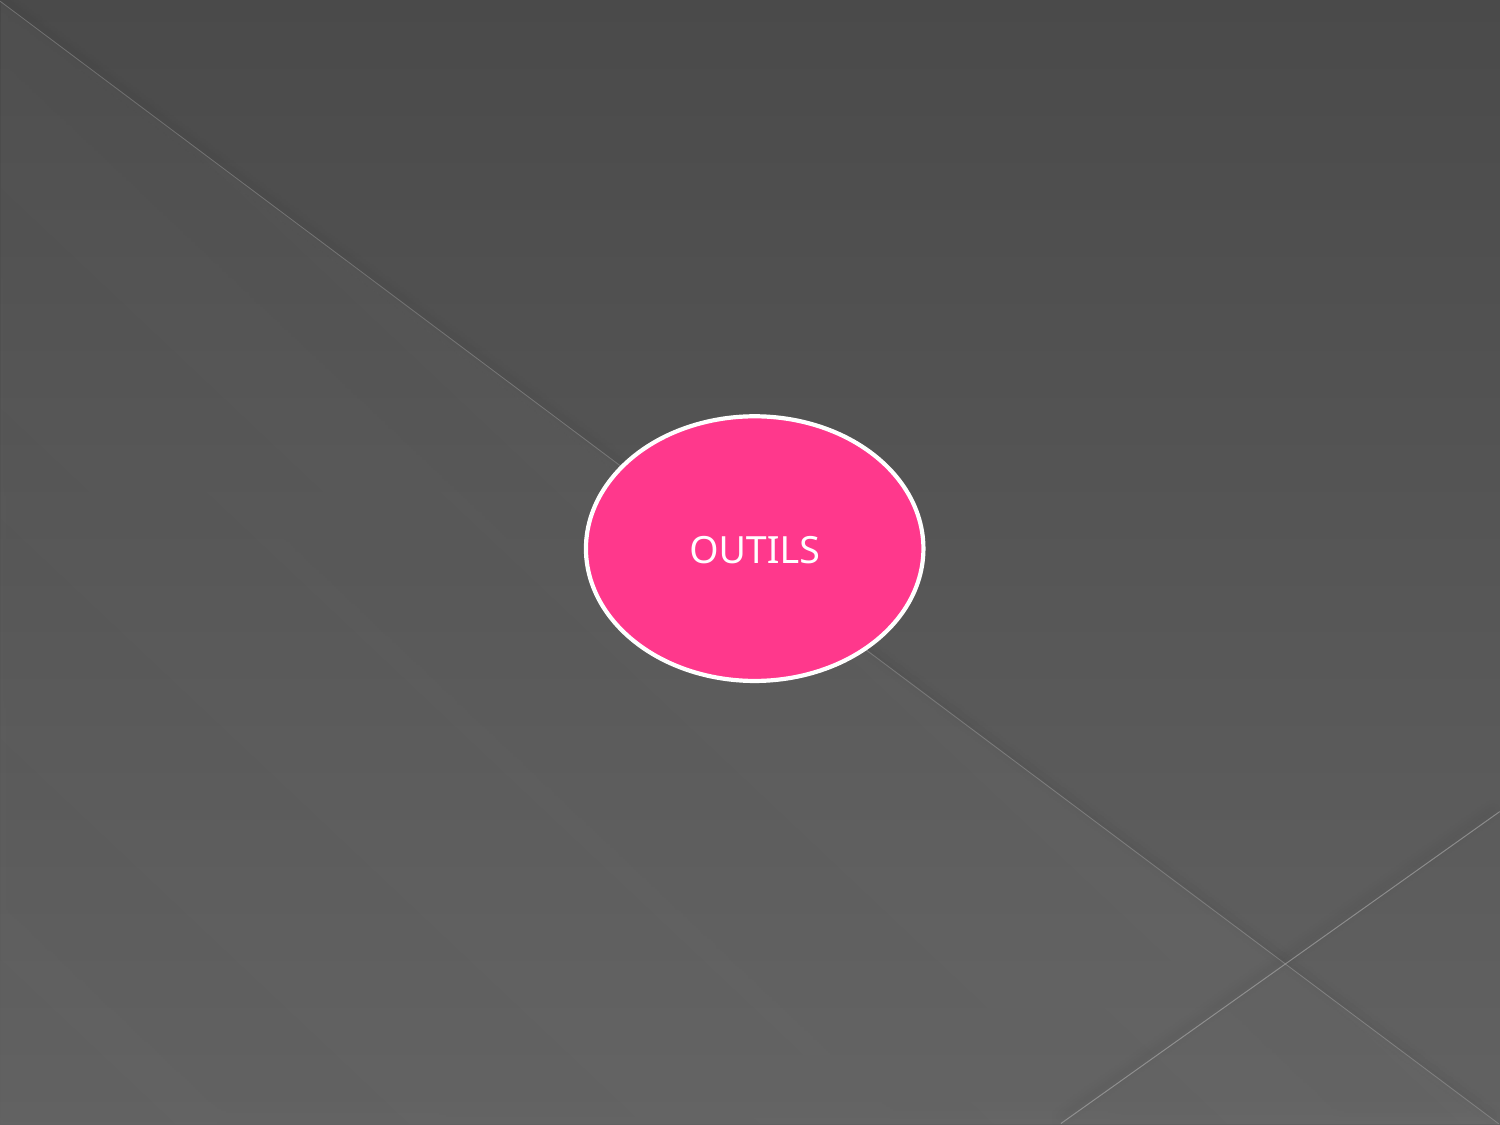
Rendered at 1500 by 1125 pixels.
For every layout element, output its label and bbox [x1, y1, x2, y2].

list [79, 18, 1430, 1079]
